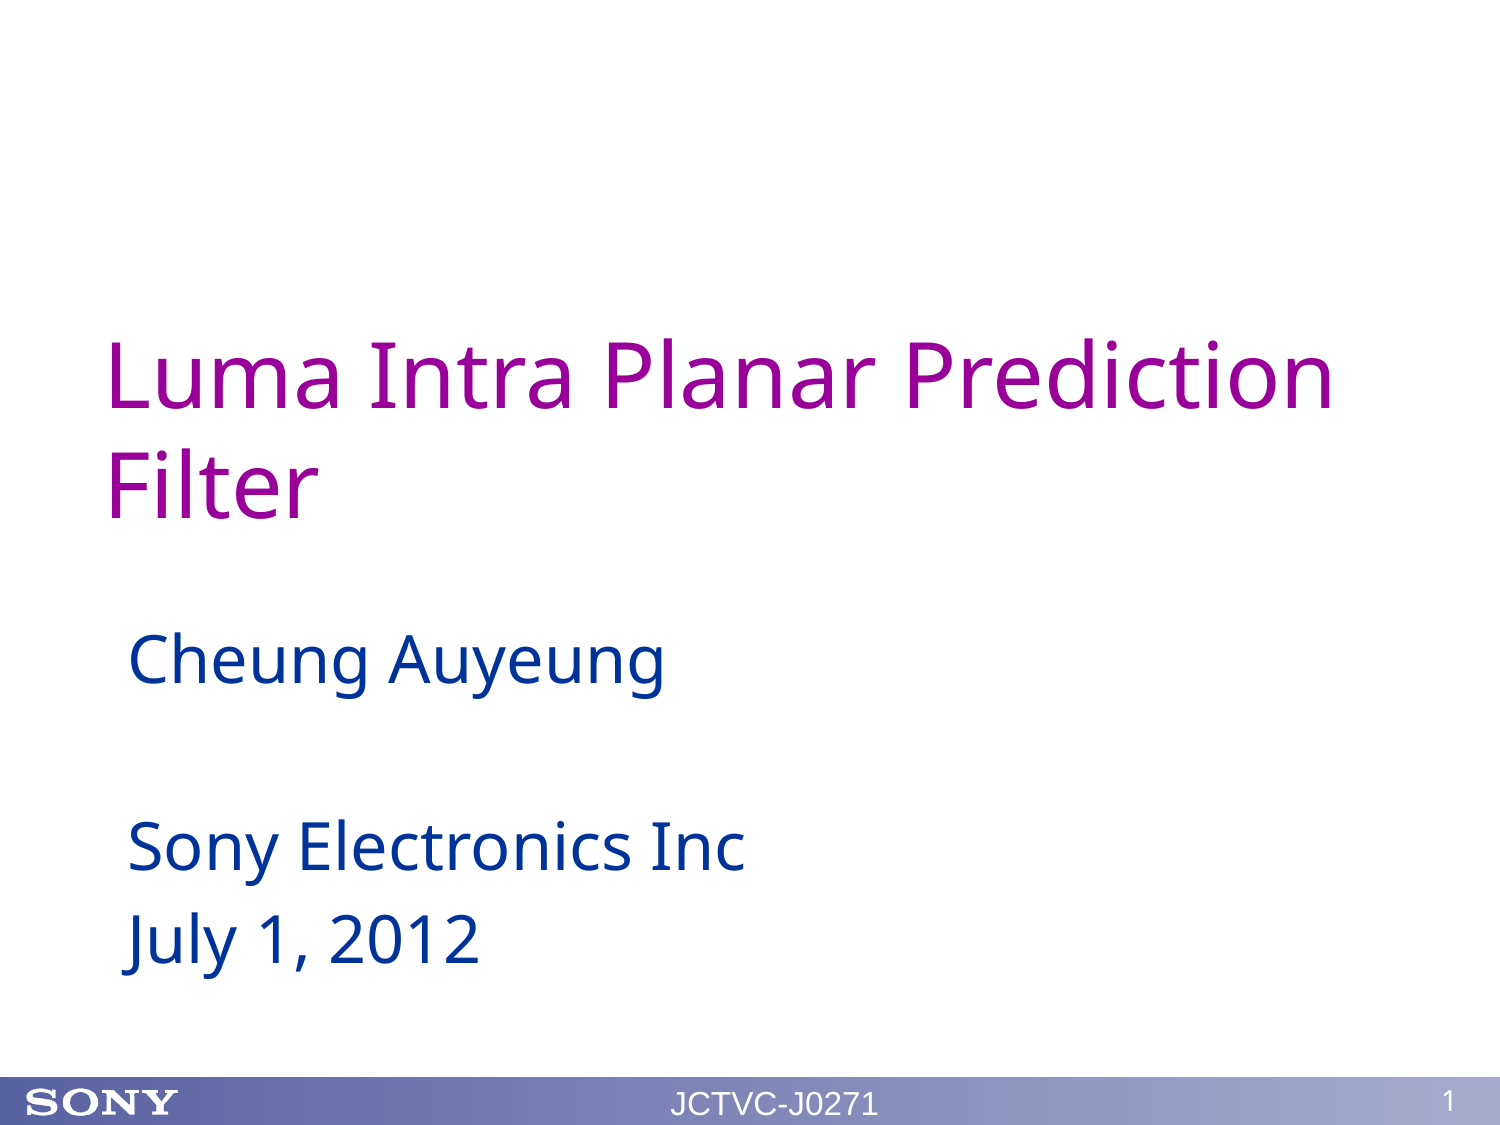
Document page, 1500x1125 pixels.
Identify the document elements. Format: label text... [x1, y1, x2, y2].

text_box Cheung Auyeung Sony Electronics Inc July 1, 2012 [112, 609, 1199, 1038]
slide_number 1 [1160, 1074, 1474, 1125]
text_box Luma Intra Planar Prediction Filter [88, 53, 1407, 544]
picture [26, 1088, 178, 1116]
footer JCTVC-J0271 [537, 1074, 1013, 1125]
